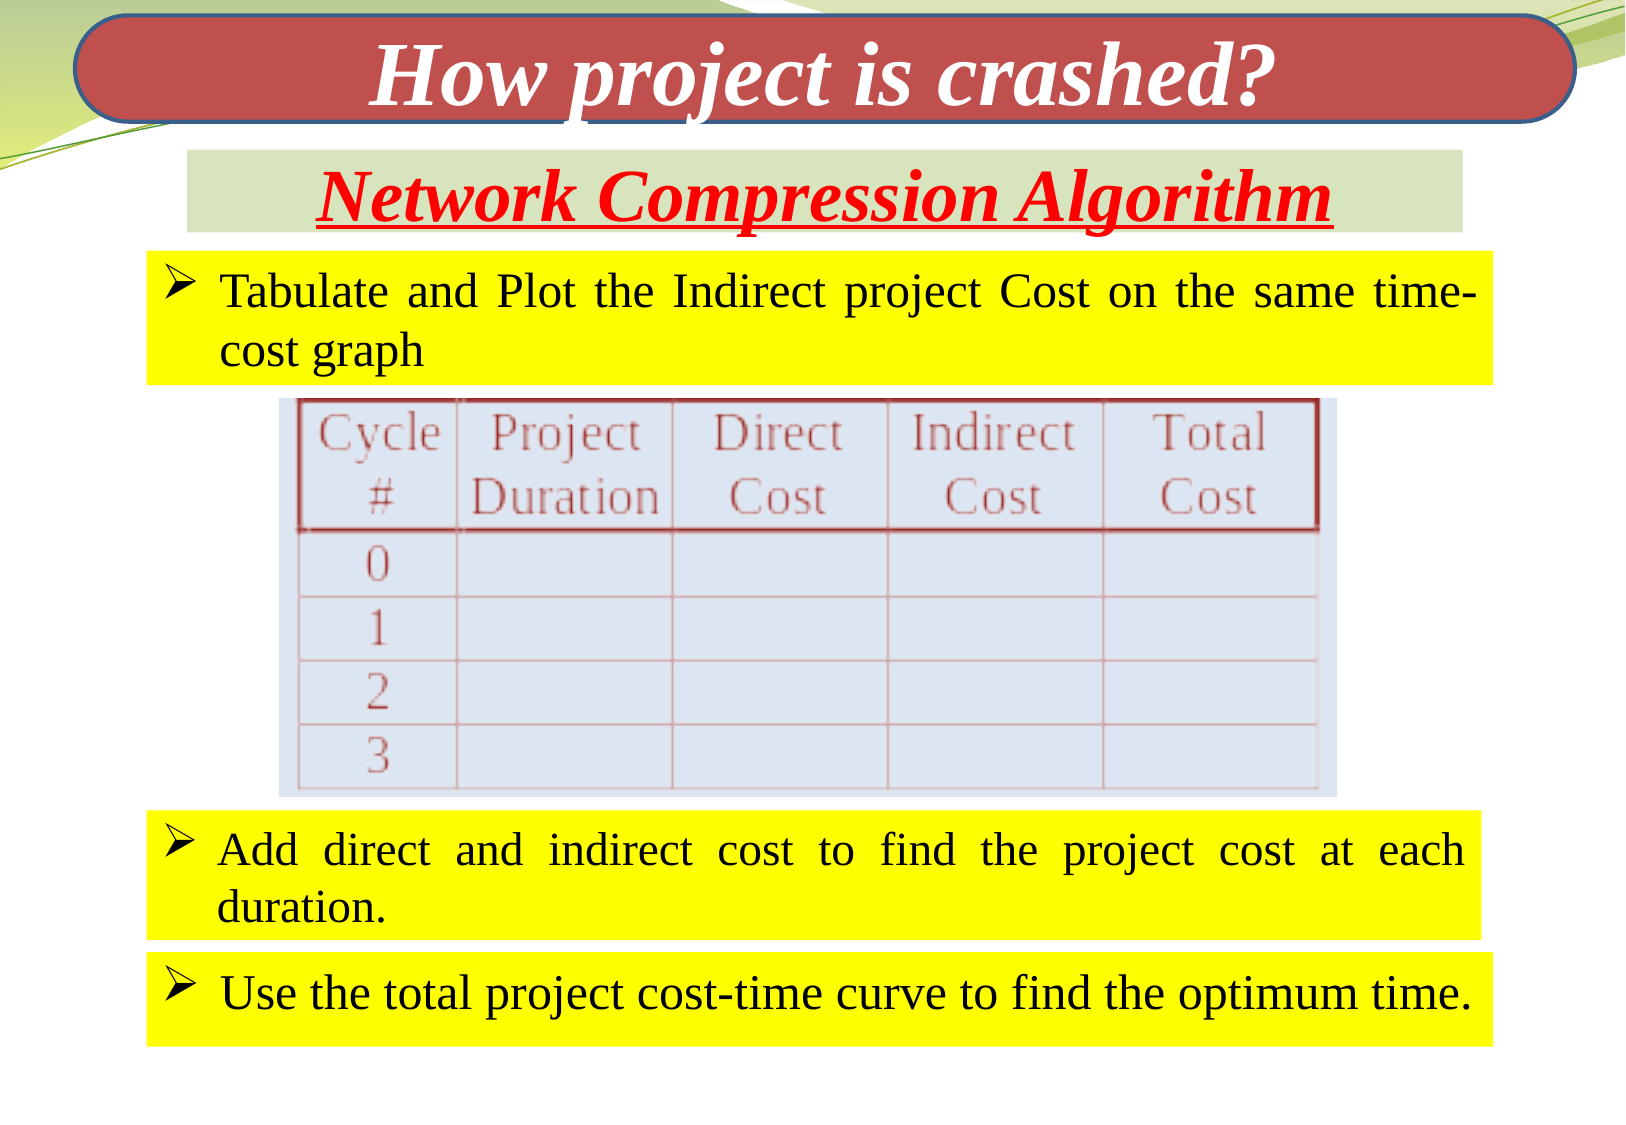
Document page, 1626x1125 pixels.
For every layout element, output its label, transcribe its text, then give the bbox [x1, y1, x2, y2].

picture [278, 398, 1338, 798]
text_box Add direct and indirect cost to find the project cost at each duration. [146, 810, 1482, 941]
text_box How project is crashed? [74, 15, 1575, 122]
text_box Network Compression Algorithm [187, 149, 1463, 233]
text_box Use the total project cost-time curve to find the optimum time. [146, 952, 1494, 1047]
text_box Tabulate and Plot the Indirect project Cost on the same time-cost graph [146, 250, 1494, 386]
